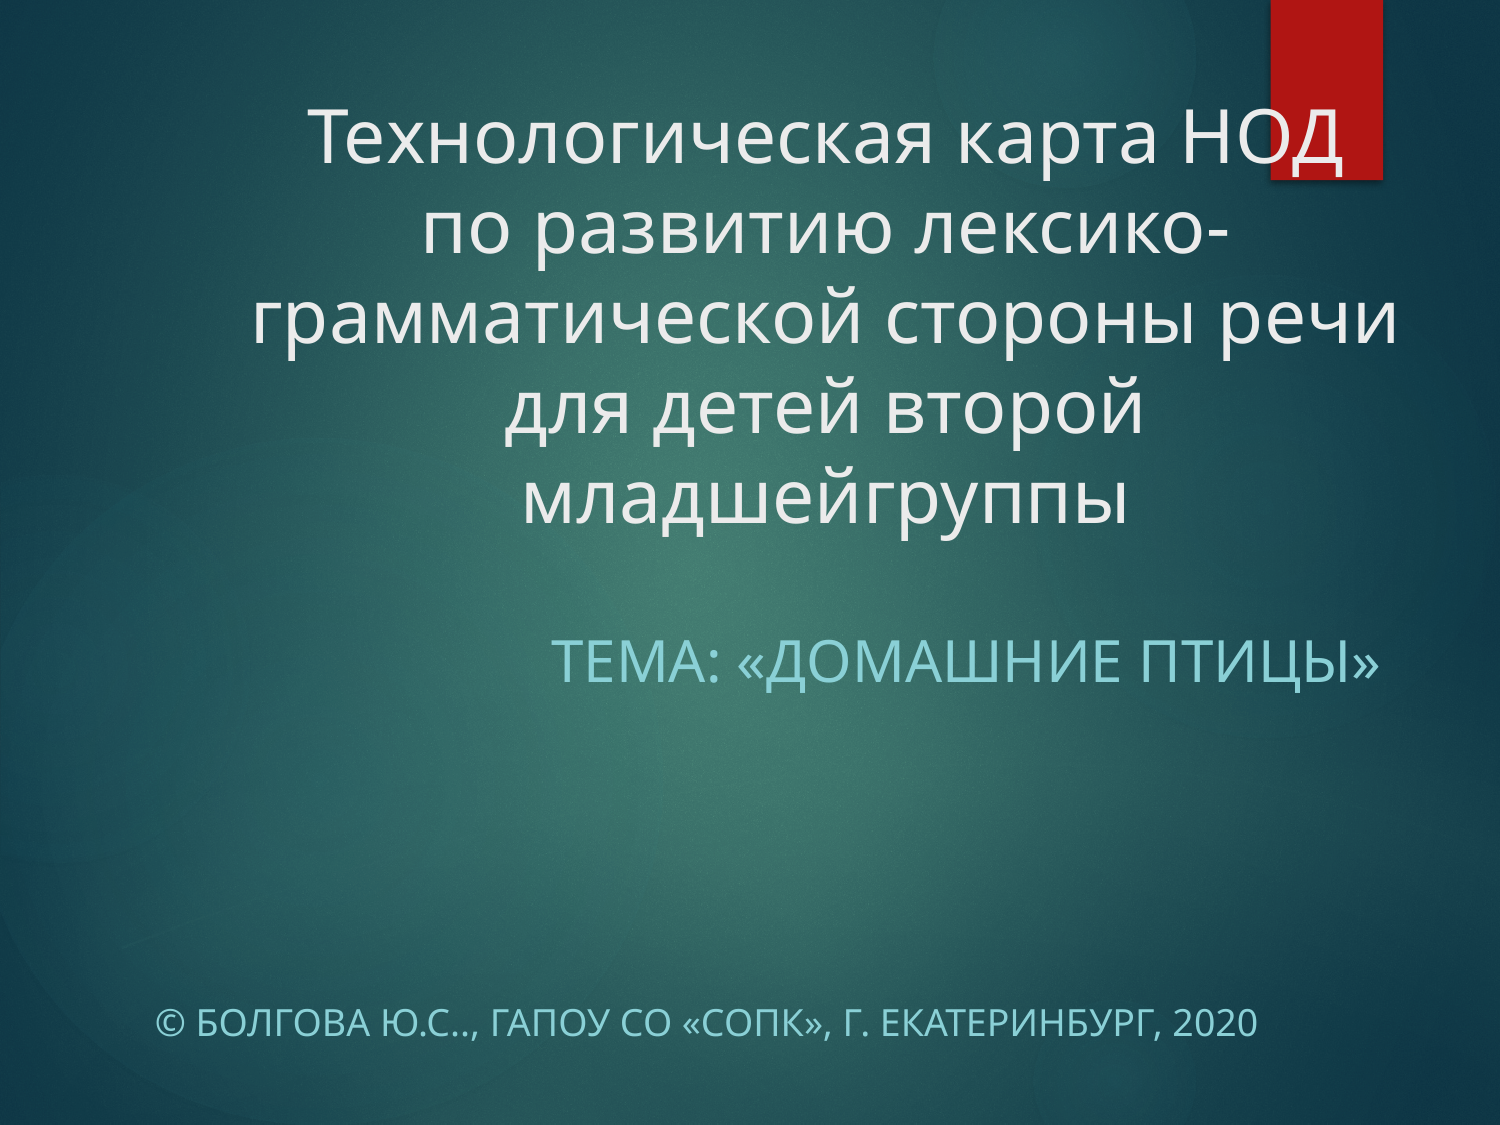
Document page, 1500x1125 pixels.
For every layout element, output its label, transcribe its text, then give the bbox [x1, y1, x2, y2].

title Технологическая карта НОД по развитию лексико-грамматической стороны речи для детей второй младшейгруппы [183, 304, 1469, 546]
subtitle Тема: «Домашние птицы» © Болгова Ю.С.., ГАПОУ СО «СОПК», г. Екатеринбург, 2020 [139, 546, 1500, 1125]
